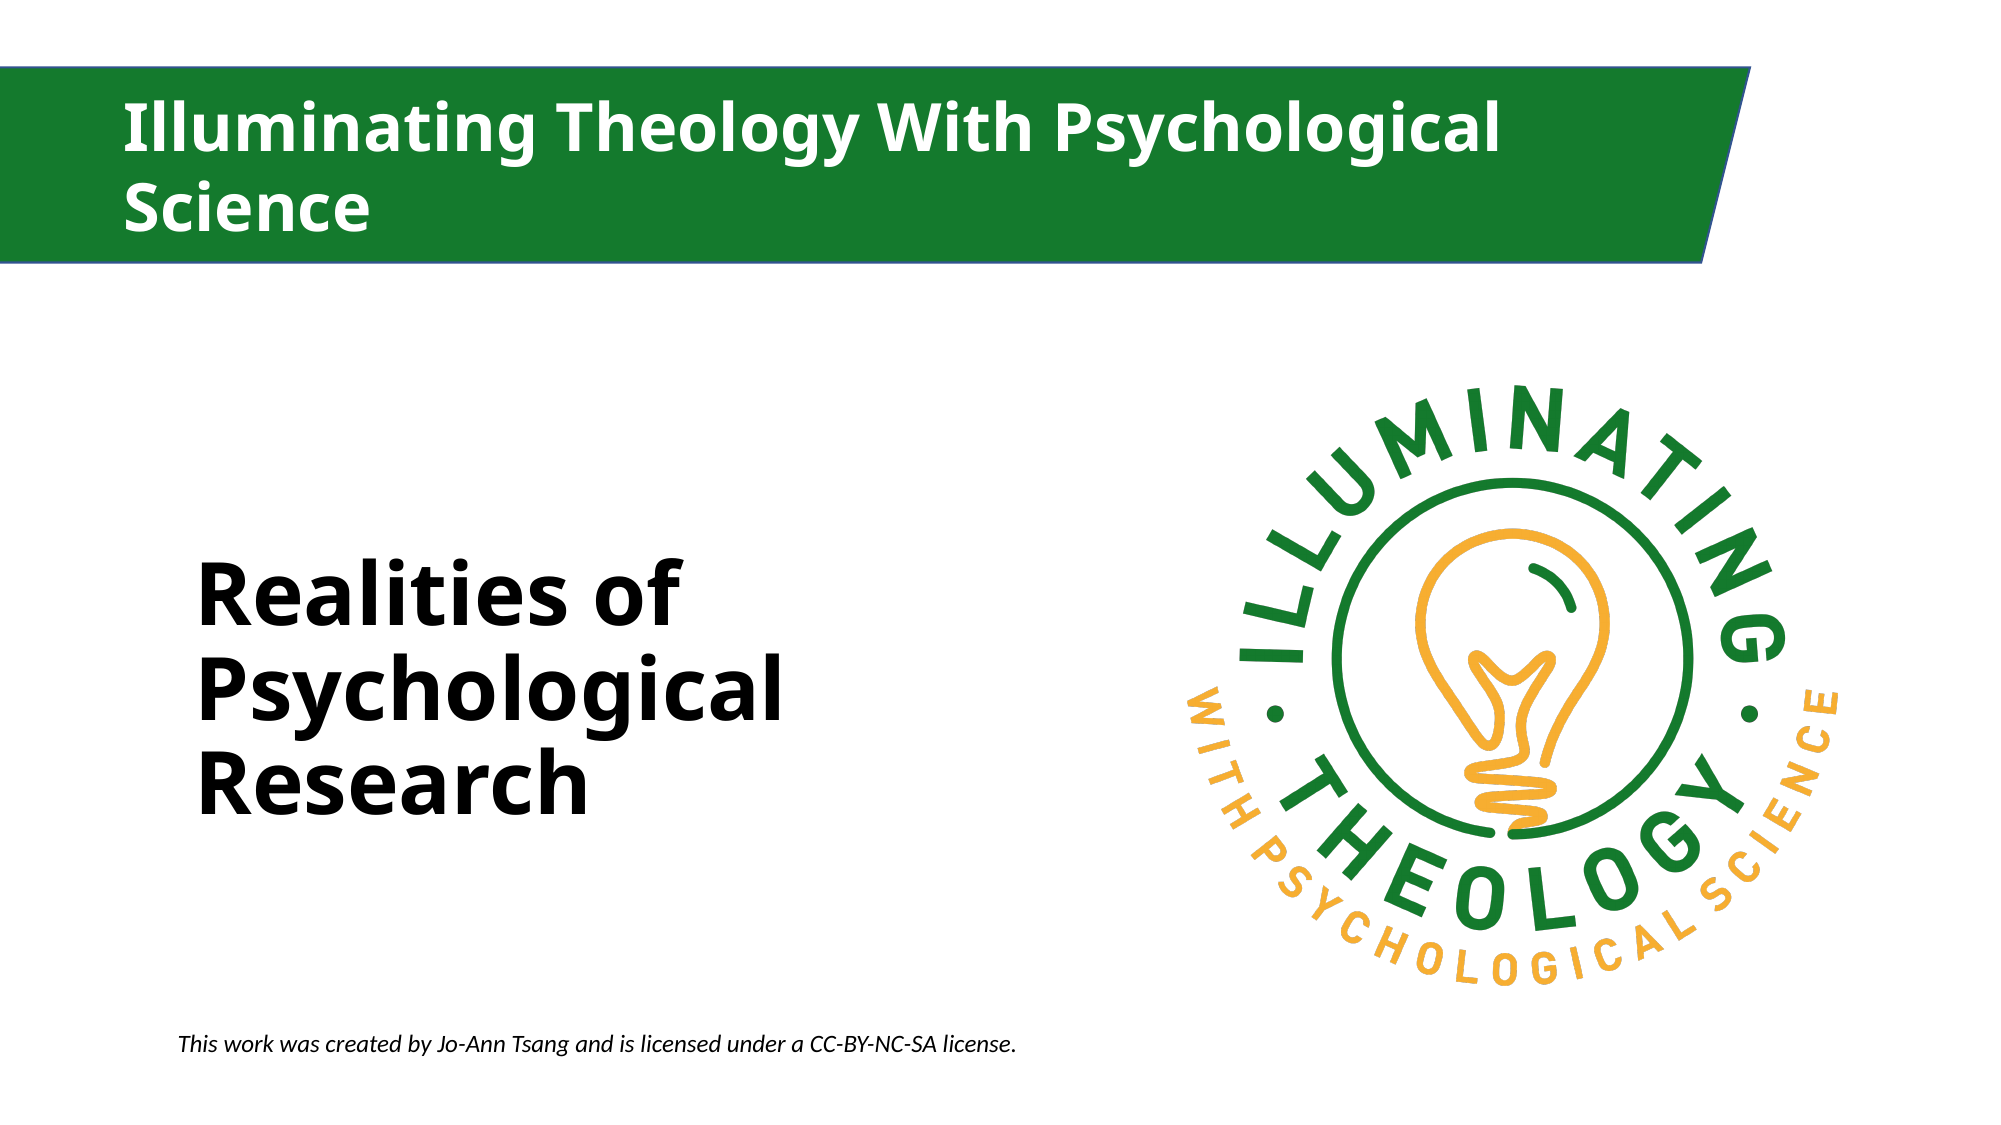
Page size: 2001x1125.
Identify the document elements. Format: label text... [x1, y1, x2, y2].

text_box Illuminating Theology With Psychological Science [0, 66, 1752, 264]
title Realities of Psychological Research [179, 350, 1154, 842]
picture [1187, 385, 1838, 986]
text_box This work was created by Jo-Ann Tsang and is licensed under a CC-BY-NC-SA license. [162, 1020, 1154, 1066]
